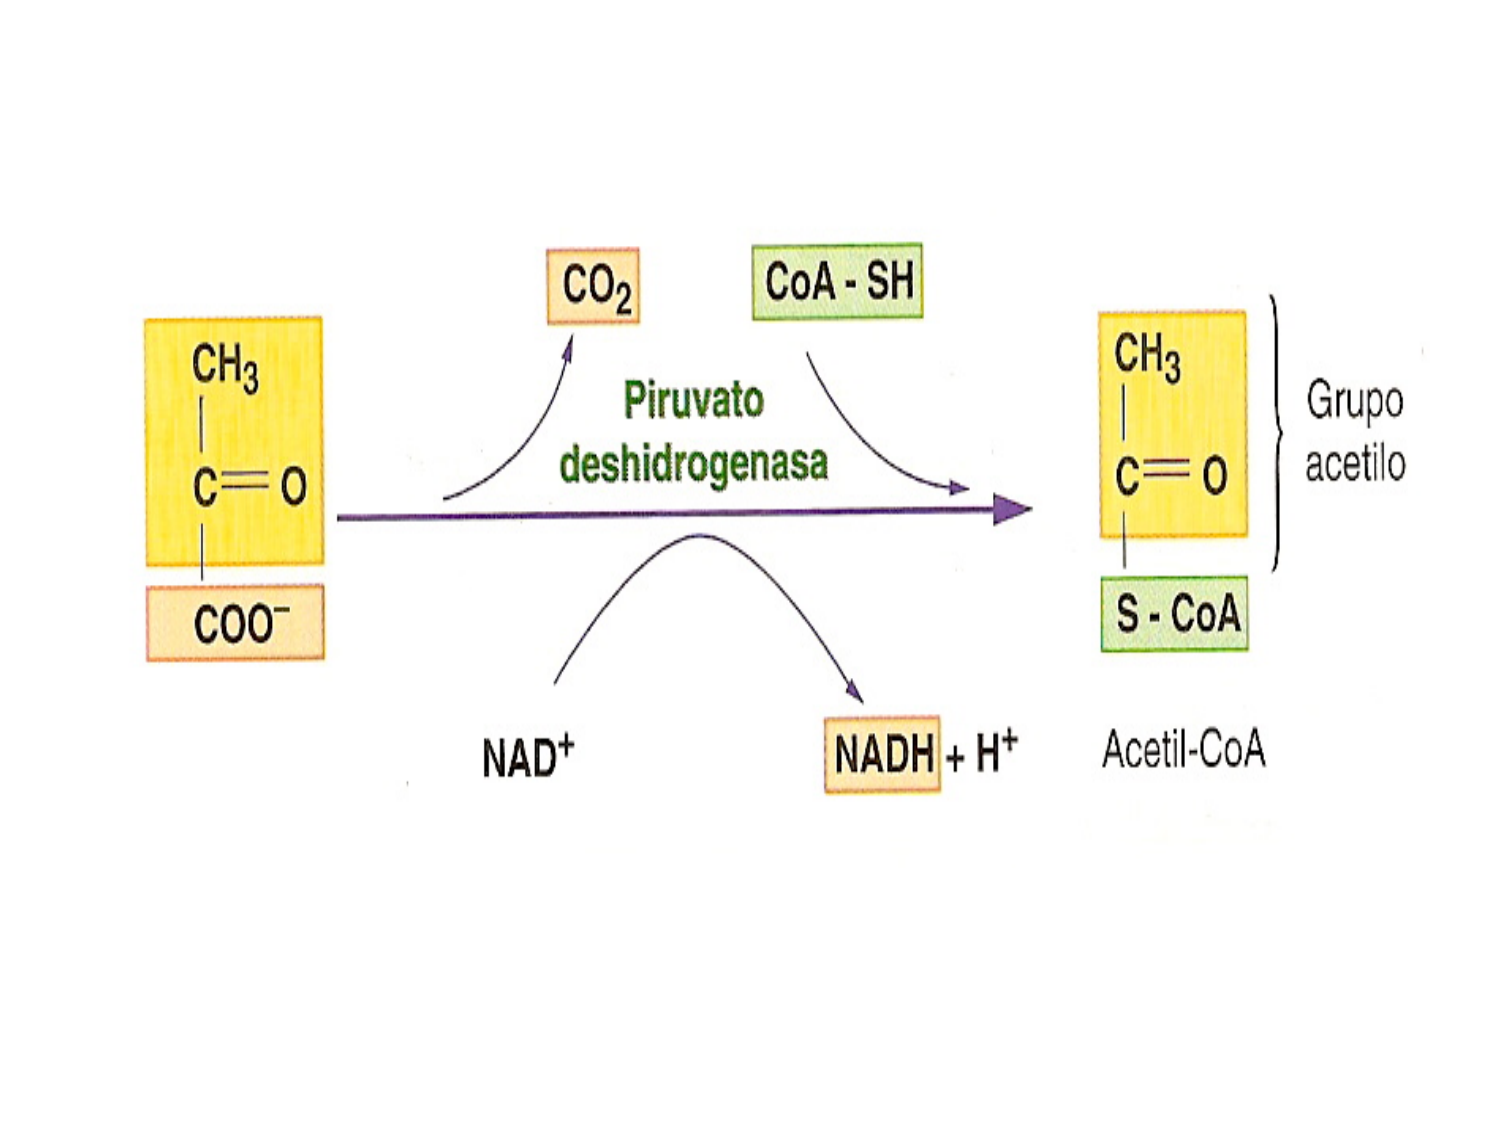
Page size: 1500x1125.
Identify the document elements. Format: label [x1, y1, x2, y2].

list [105, 152, 1430, 868]
